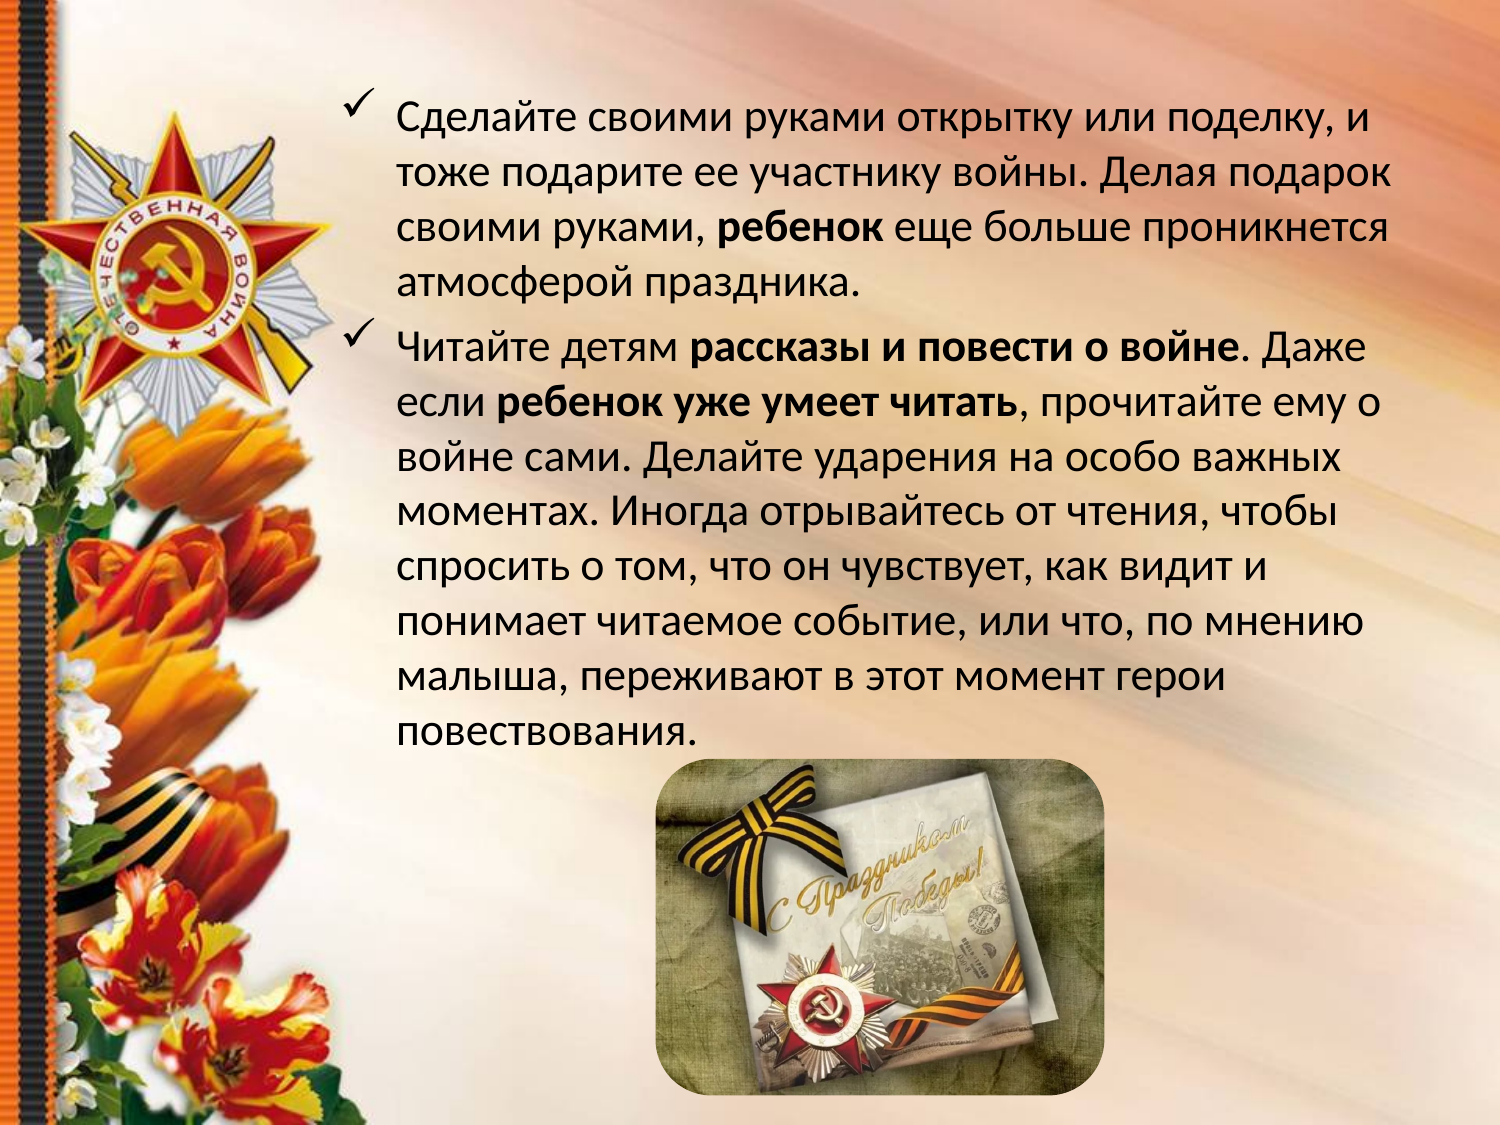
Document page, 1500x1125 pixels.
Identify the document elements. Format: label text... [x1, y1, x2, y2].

picture [0, 0, 1500, 1125]
list Сделайте своими руками открытку или поделку, и тоже подарите ее участнику войны. Делая подарок своими руками, ребенок еще больше проникнется атмосферой праздника. Читайте детям рассказы и повести о войне. Даже если ребенок уже умеет читать, прочитайте ему о войне сами. Делайте ударения на особо важных моментах. Иногда отрывайтесь от чтения, чтобы спросить о том, что он чувствует, как видит и понимает читаемое событие, или что, по мнению малыша, переживают в этот момент герои повествования. [324, 78, 1425, 1005]
